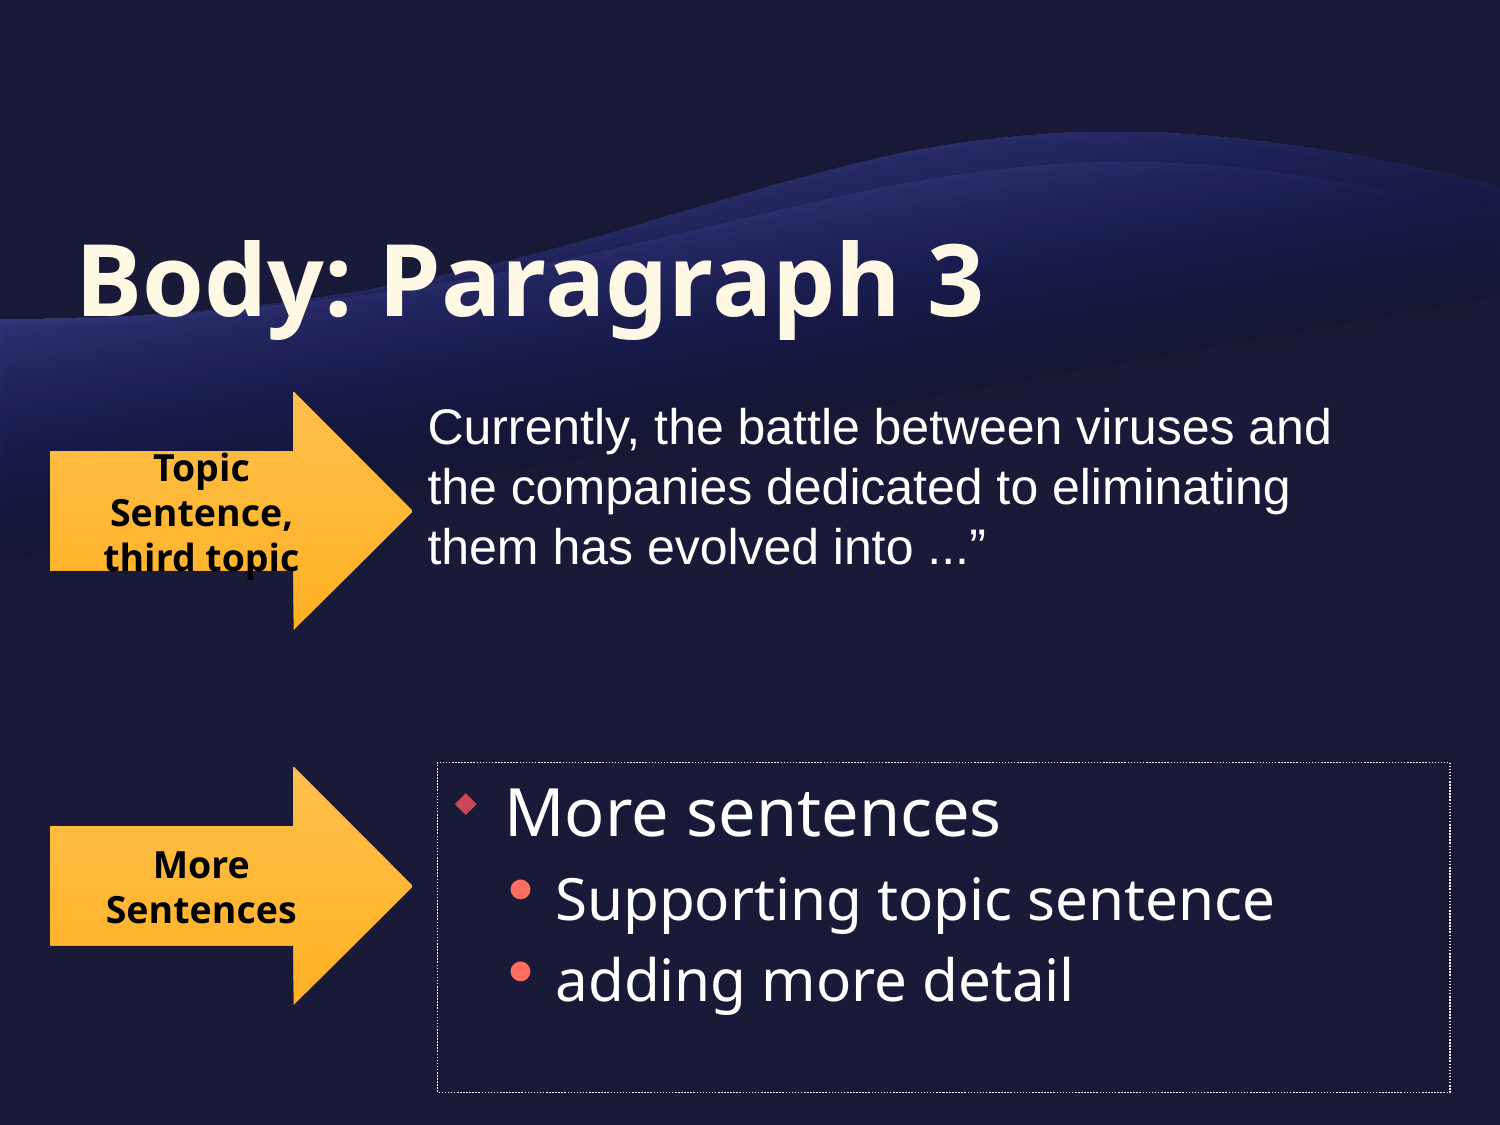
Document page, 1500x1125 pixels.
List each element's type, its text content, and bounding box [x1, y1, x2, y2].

text_box More sentences Supporting topic sentence adding more detail [437, 762, 1450, 1093]
list Currently, the battle between viruses and the companies dedicated to eliminating them has evolved into ...” [412, 387, 1425, 718]
text_box Topic Sentence, third topic [49, 392, 413, 630]
text_box More Sentences [49, 767, 413, 1005]
title Body: Paragraph 3 [75, 87, 1425, 338]
